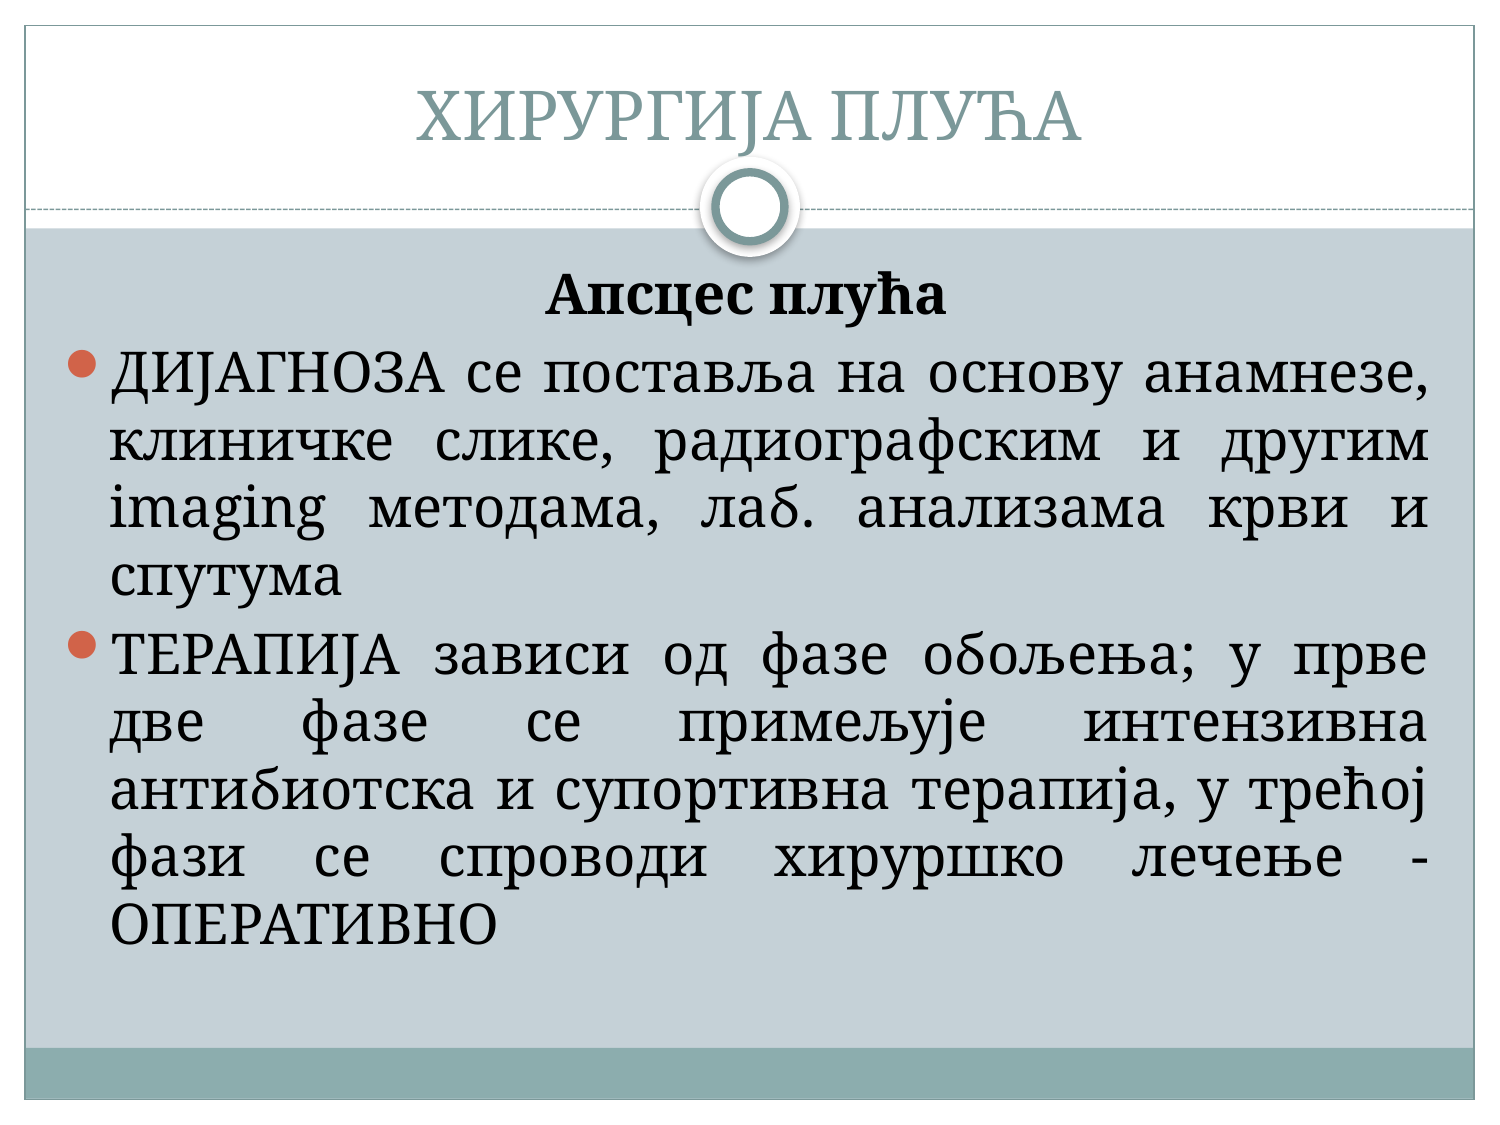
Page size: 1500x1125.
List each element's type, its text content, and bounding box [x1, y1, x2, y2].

list Апсцес плућа ДИЈАГНОЗА се поставља на основу анамнезе, клиничке слике, радиографским и другим imaging методама, лаб. анализама крви и спутума ТЕРАПИЈА зависи од фазе обољења; у прве две фазе се примељује интензивна антибиотска и супортивна терапија, у трећој фази се спроводи хируршко лечење - ОПЕРАТИВНО [49, 250, 1445, 1001]
title ХИРУРГИЈА ПЛУЋА [49, 37, 1450, 162]
